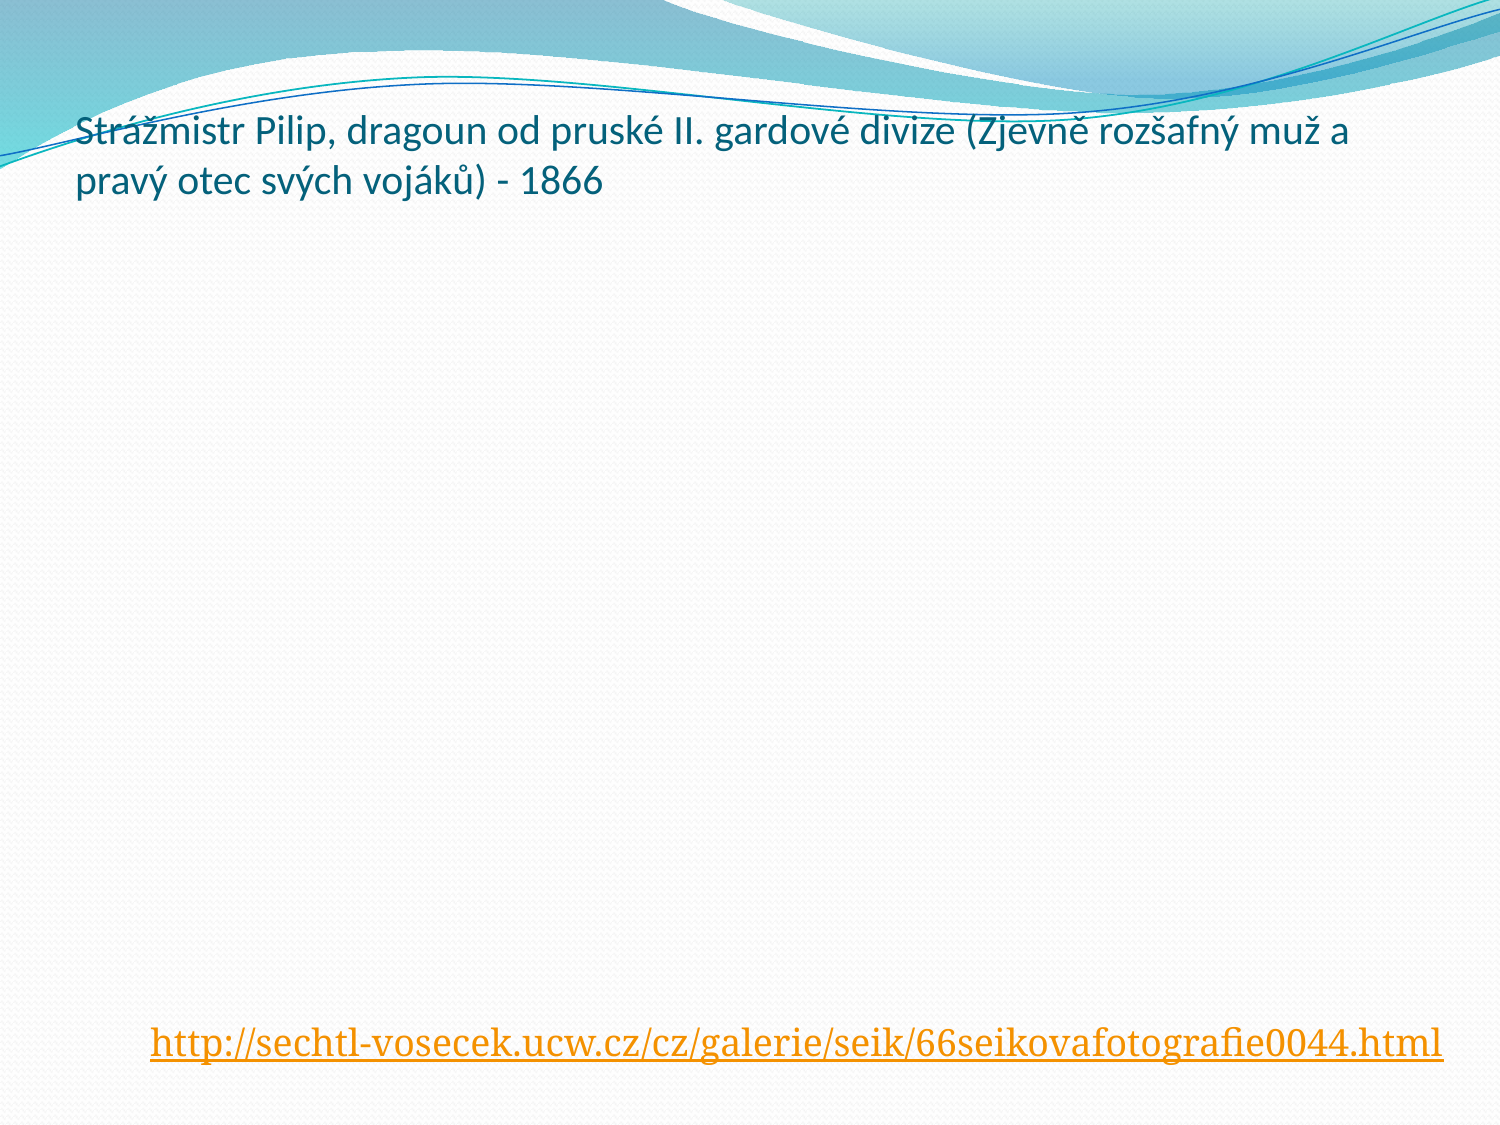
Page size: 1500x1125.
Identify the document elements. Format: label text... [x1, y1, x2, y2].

text_box http://sechtl-vosecek.ucw.cz/cz/galerie/seik/66seikovafotografie0044.html [135, 1011, 1468, 1123]
title Strážmistr Pilip, dragoun od pruské II. gardové divize (Zjevně rozšafný muž a pravý otec svých vojáků) - 1866 [75, 115, 1425, 303]
